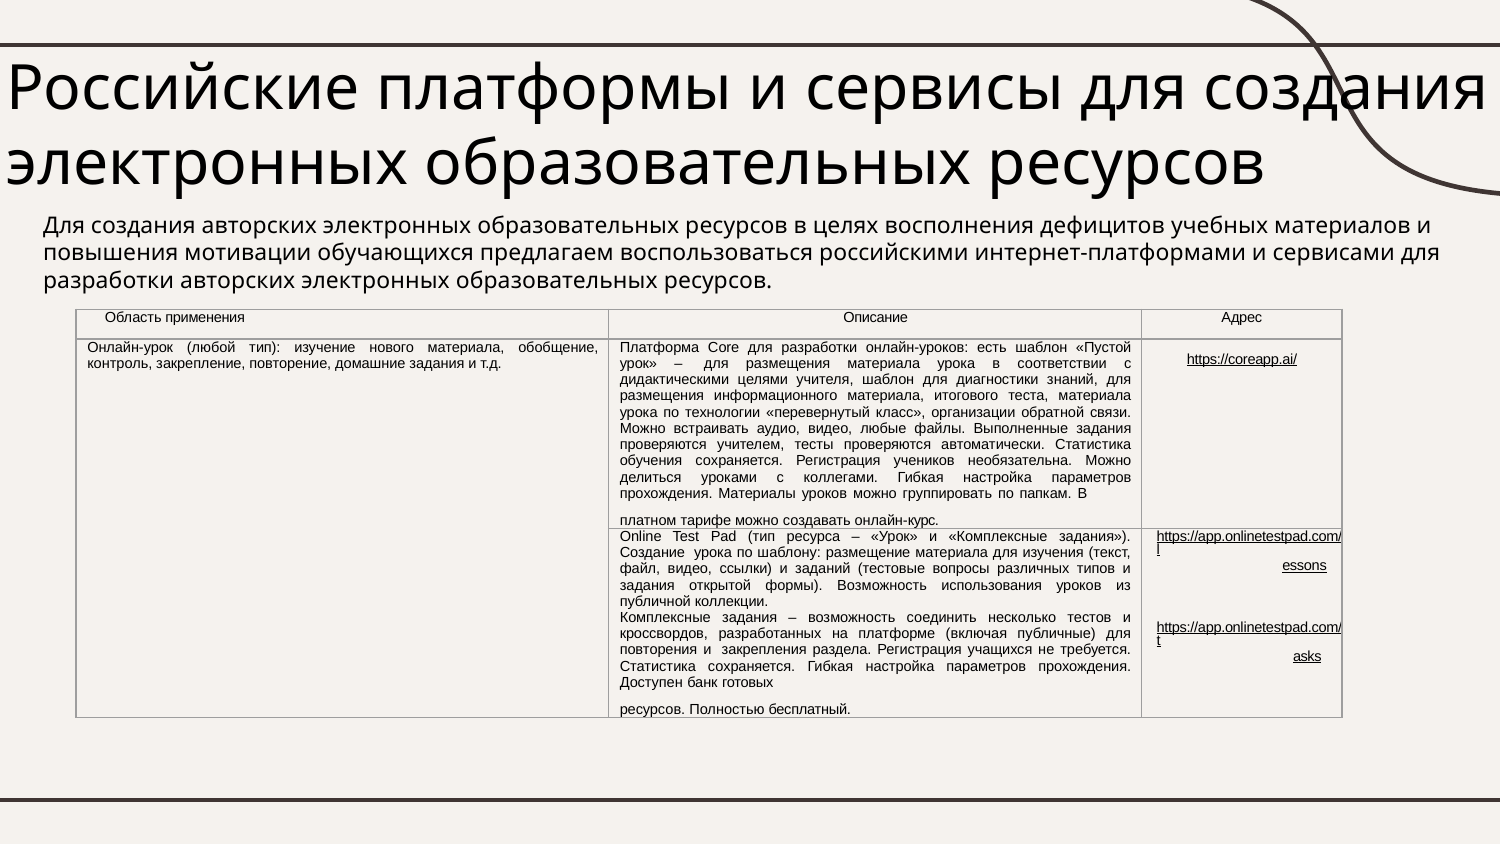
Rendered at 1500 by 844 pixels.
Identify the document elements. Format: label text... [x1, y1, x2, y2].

table_header Адрес [1142, 310, 1341, 338]
table_header Описание [609, 310, 1141, 338]
table_cell Онлайн-урок (любой тип): изучение нового материала, обобщение, контроль, закрепление, повторение, домашние задания и т.д. [77, 340, 608, 717]
list Для создания авторских электронных образовательных ресурсов в целях восполнения дефицитов учебных материалов и повышения мотивации обучающихся предлагаем воспользоваться российскими интернет-платформами и сервисами для разработки авторских электронных образовательных ресурсов. [9, 195, 1469, 736]
table_cell Online Test Pad (тип ресурса – «Урок» и «Комплексные задания»). Создание урока по шаблону: размещение материала для изучения (текст, файл, видео, ссылки) и заданий (тестовые вопросы различных типов и задания открытой формы). Возможность использования уроков из публичной коллекции. Комплексные задания – возможность соединить несколько тестов и кроссвордов, разработанных на платформе (включая публичные) для повторения и закрепления раздела. Регистрация учащихся не требуется. Статистика сохраняется. Гибкая настройка параметров прохождения. Доступен банк готовых ресурсов. Полностью бесплатный. [609, 529, 1141, 717]
title Российские платформы и сервисы для создания электронных образовательных ресурсов [0, 32, 1500, 127]
table_header Область применения [77, 310, 608, 338]
table_cell https://coreapp.ai/ [1142, 340, 1341, 528]
table_cell https://app.onlinetestpad.com/l essons https://app.onlinetestpad.com/t asks [1142, 529, 1341, 717]
table_cell Платформа Core для разработки онлайн-уроков: есть шаблон «Пустой урок» – для размещения материала урока в соответствии с дидактическими целями учителя, шаблон для диагностики знаний, для размещения информационного материала, итогового теста, материала урока по технологии «перевернутый класс», организации обратной связи. Можно встраивать аудио, видео, любые файлы. Выполненные задания проверяются учителем, тесты проверяются автоматически. Статистика обучения сохраняется. Регистрация учеников необязательна. Можно делиться уроками с коллегами. Гибкая настройка параметров прохождения. Материалы уроков можно группировать по папкам. В платном тарифе можно создавать онлайн-курс. [609, 340, 1141, 528]
